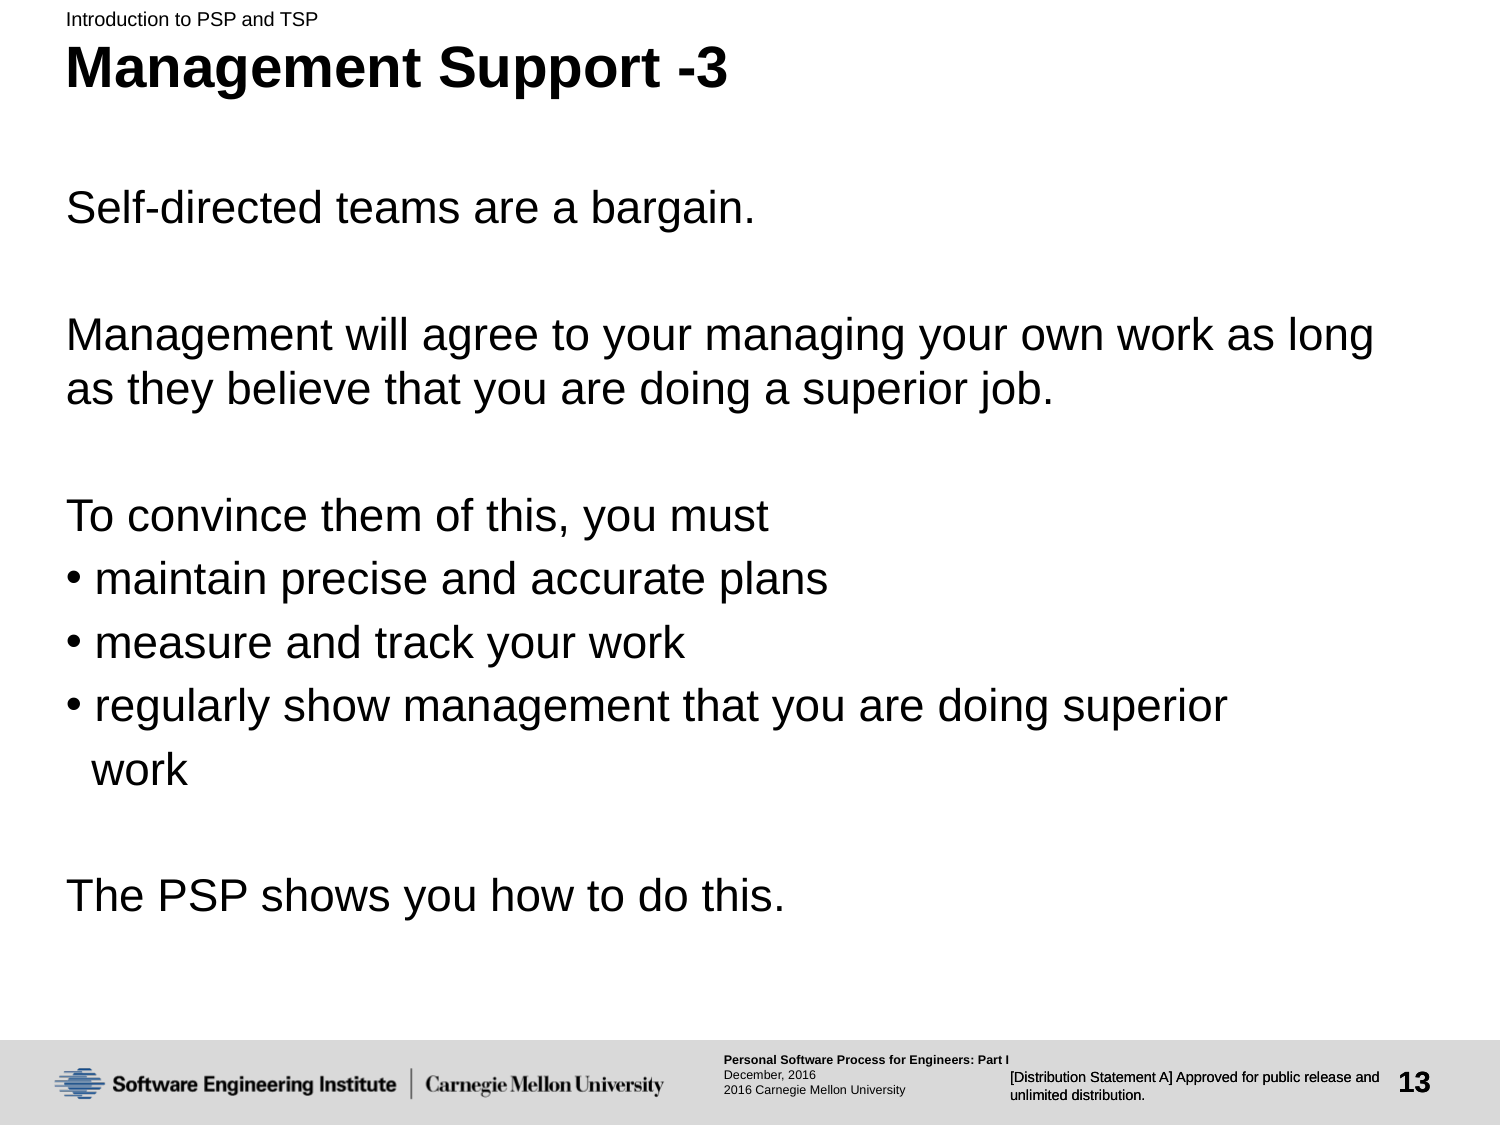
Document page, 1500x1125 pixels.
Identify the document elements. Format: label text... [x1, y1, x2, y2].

list Self-directed teams are a bargain. Management will agree to your managing your own work as long as they believe that you are doing a superior job. To convince them of this, you must maintain precise and accurate plans measure and track your work regularly show management that you are doing superior work The PSP shows you how to do this. [65, 177, 1431, 1000]
list Introduction to PSP and TSP [65, 6, 738, 31]
title Management Support -3 [65, 37, 1313, 148]
picture [46, 1061, 673, 1104]
